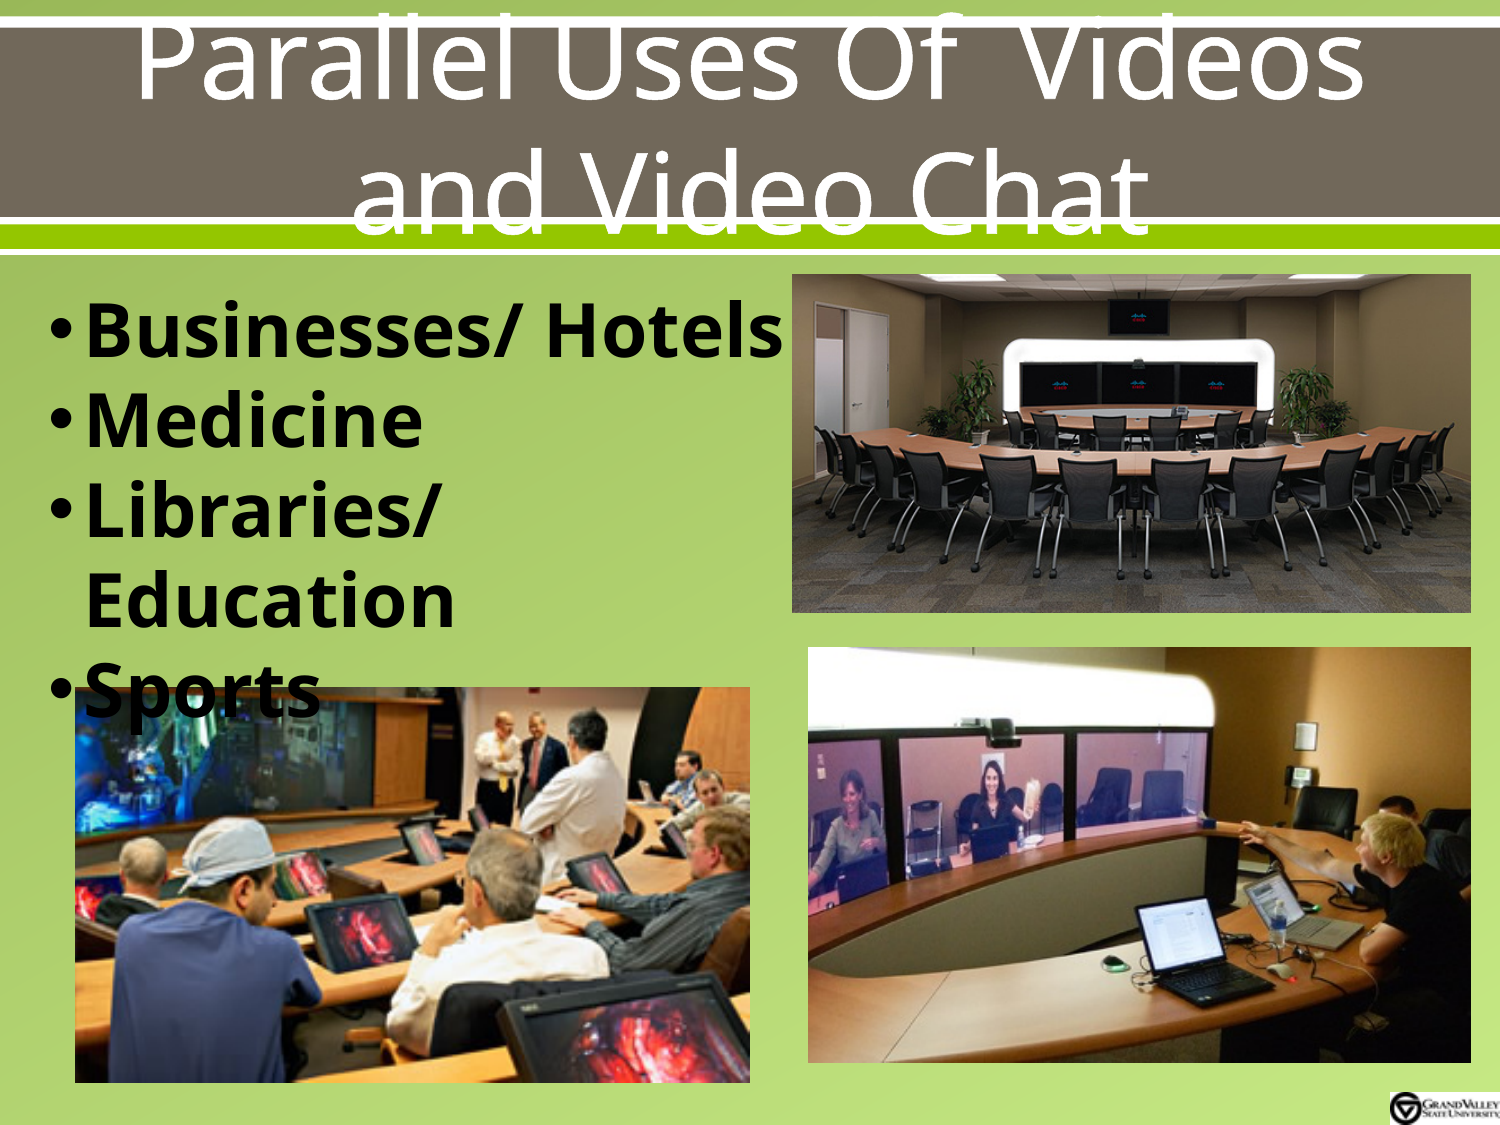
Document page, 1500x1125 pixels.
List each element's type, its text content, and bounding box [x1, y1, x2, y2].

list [792, 274, 1471, 613]
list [74, 687, 751, 1084]
picture [1390, 1091, 1500, 1125]
picture [807, 647, 1472, 1063]
title Parallel Uses Of Videos and Video Chat [75, 29, 1425, 213]
text_box Businesses/ Hotels Medicine Libraries/Education Sports [33, 274, 809, 740]
